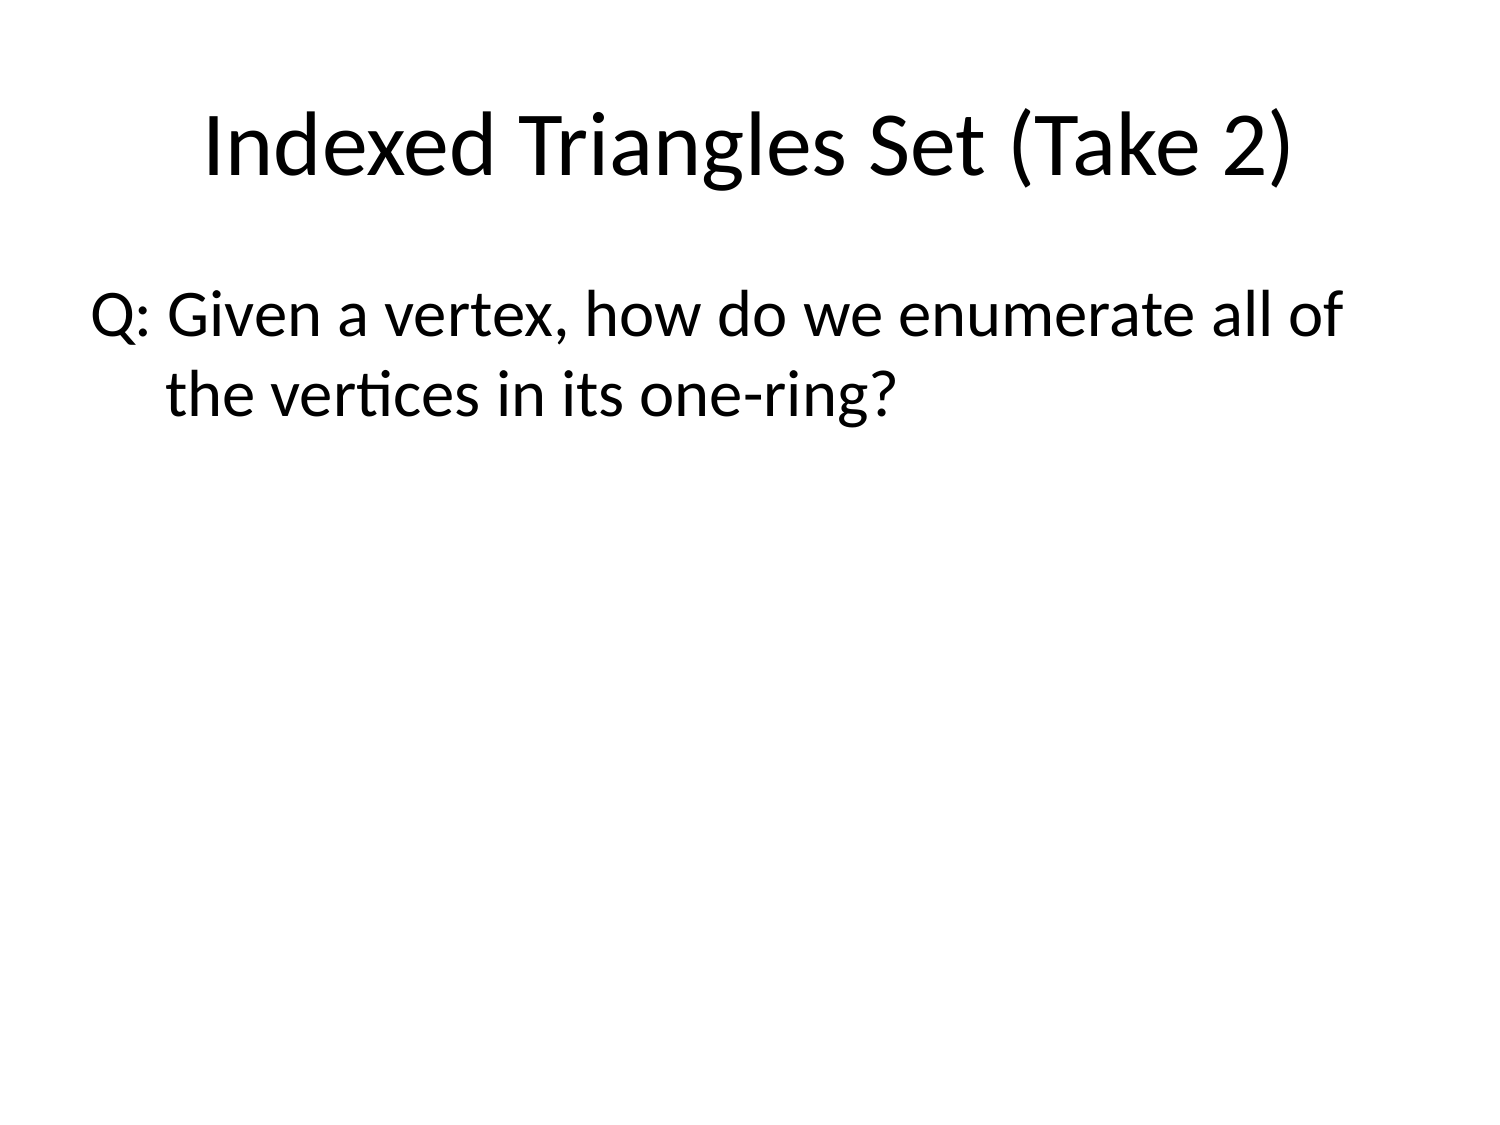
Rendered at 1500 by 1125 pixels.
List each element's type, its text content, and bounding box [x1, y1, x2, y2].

list Q: Given a vertex, how do we enumerate all of the vertices in its one-ring? [75, 262, 1425, 1125]
title Indexed Triangles Set (Take 2) [75, 45, 1425, 233]
